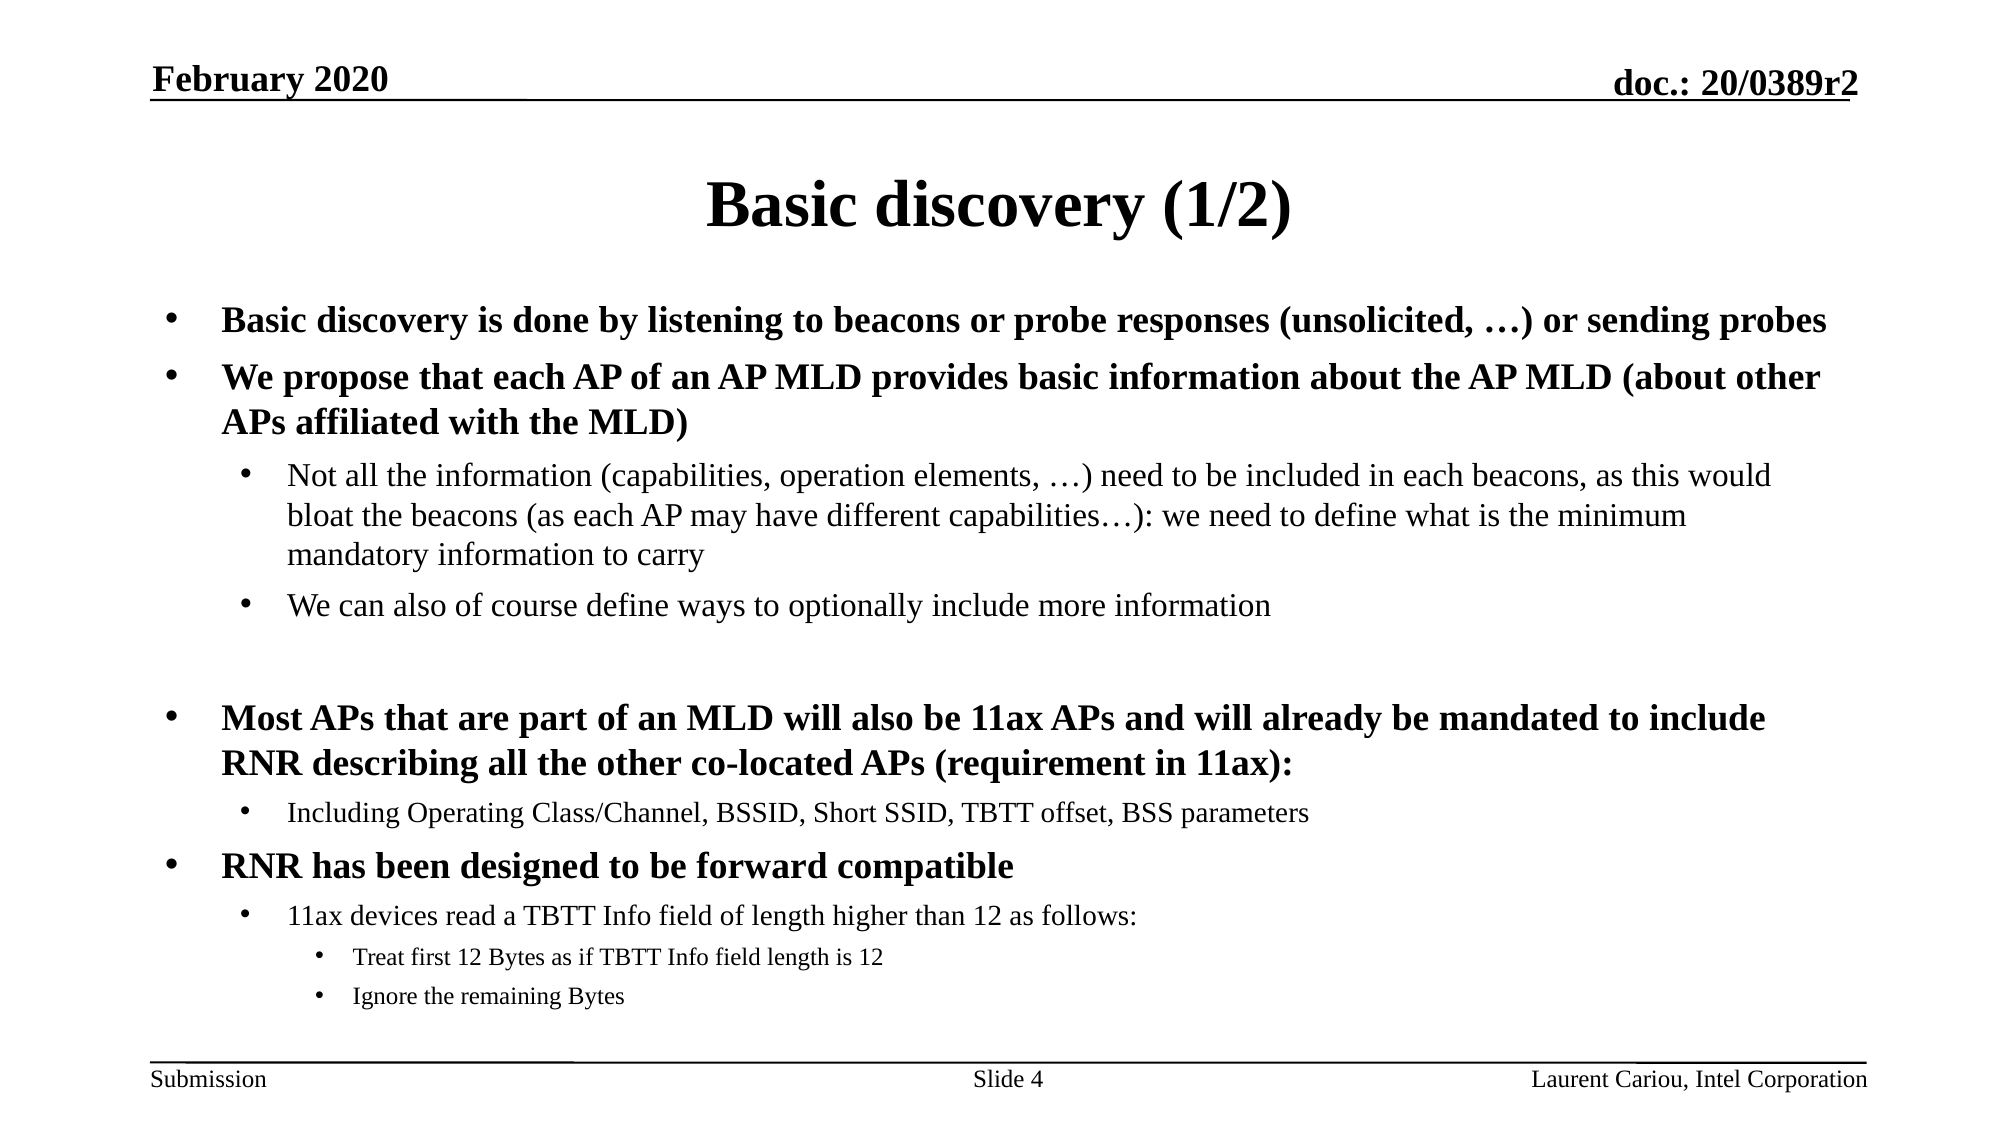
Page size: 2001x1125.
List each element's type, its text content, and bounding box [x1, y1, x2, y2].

slide_number Slide 4 [950, 1061, 1067, 1123]
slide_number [152, 54, 563, 100]
footer Laurent Cariou, Intel Corporation [1171, 1061, 1869, 1093]
title Basic discovery (1/2) [149, 112, 1850, 286]
list Basic discovery is done by listening to beacons or probe responses (unsolicited, …) or sending probes We propose that each AP of an AP MLD provides basic information about the AP MLD (about other APs affiliated with the MLD) Not all the information (capabilities, operation elements, …) need to be included in each beacons, as this would bloat the beacons (as each AP may have different capabilities…): we need to define what is the minimum mandatory information to carry We can also of course define ways to optionally include more information Most APs that are part of an MLD will also be 11ax APs and will already be mandated to include RNR describing all the other co-located APs (requirement in 11ax): Including Operating Class/Channel, BSSID, Short SSID, TBTT offset, BSS parameters RNR has been designed to be forward compatible 11ax devices read a TBTT Info field of length higher than 12 as follows: Treat first 12 Bytes as if TBTT Info field length is 12 Ignore the remaining Bytes [149, 286, 1850, 1000]
